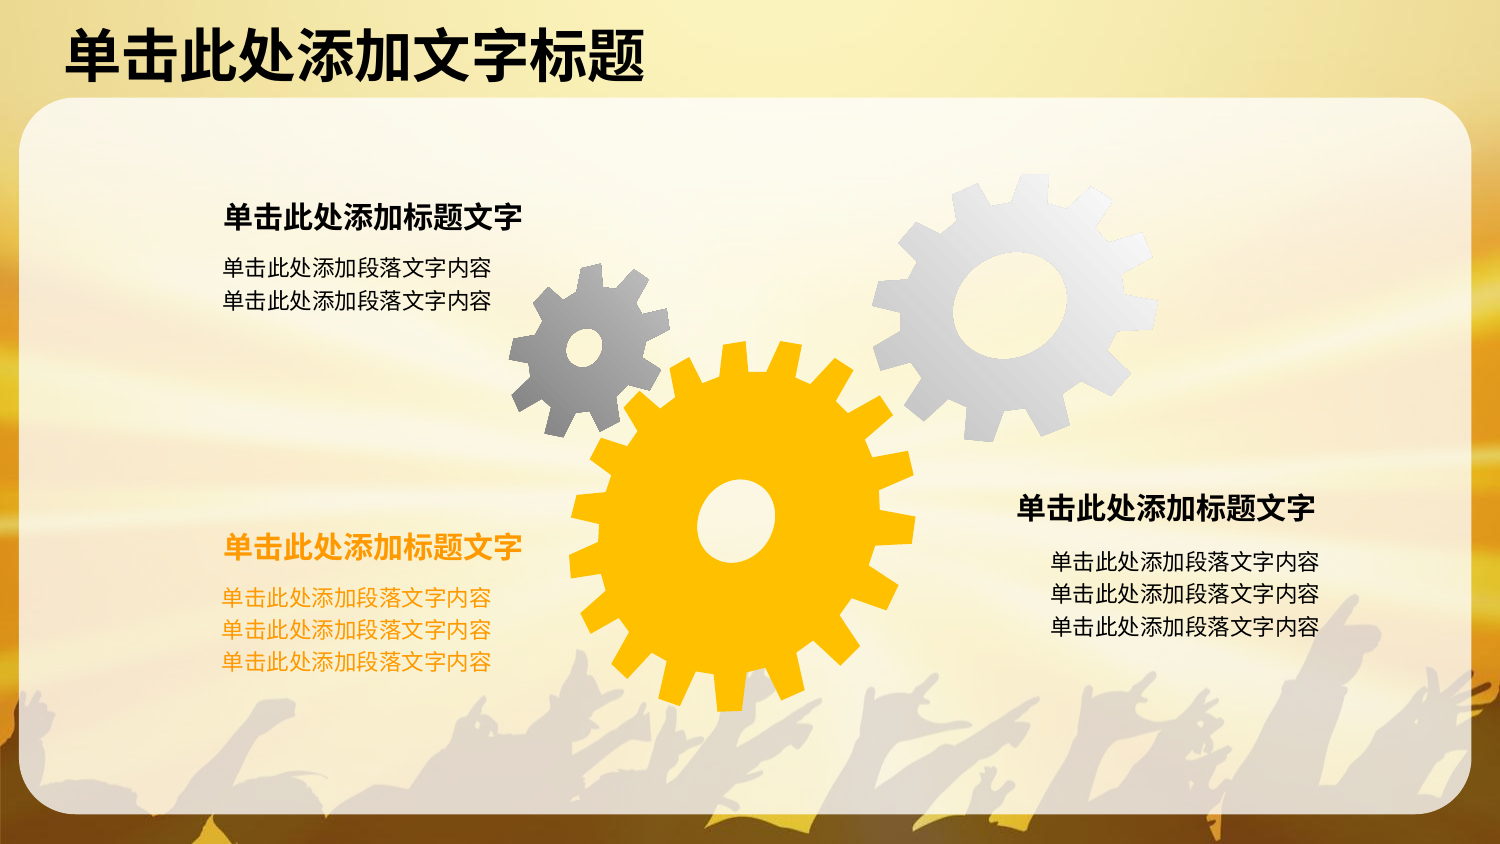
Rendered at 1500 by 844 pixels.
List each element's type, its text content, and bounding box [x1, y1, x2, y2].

text_box 单击此处添加标题文字 [1001, 482, 1331, 534]
text_box 单击此处添加段落文字内容 单击此处添加段落文字内容 [207, 241, 569, 321]
text_box 单击此处添加段落文字内容 单击此处添加段落文字内容 单击此处添加段落文字内容 [973, 535, 1335, 647]
text_box 单击此处添加段落文字内容 单击此处添加段落文字内容 单击此处添加段落文字内容 [206, 570, 569, 683]
text_box [508, 263, 670, 438]
text_box 单击此处添加标题文字 [208, 191, 539, 243]
text_box 单击此处添加标题文字 [208, 520, 539, 572]
text_box [569, 341, 916, 712]
picture [0, 0, 1500, 844]
text_box [872, 174, 1158, 442]
